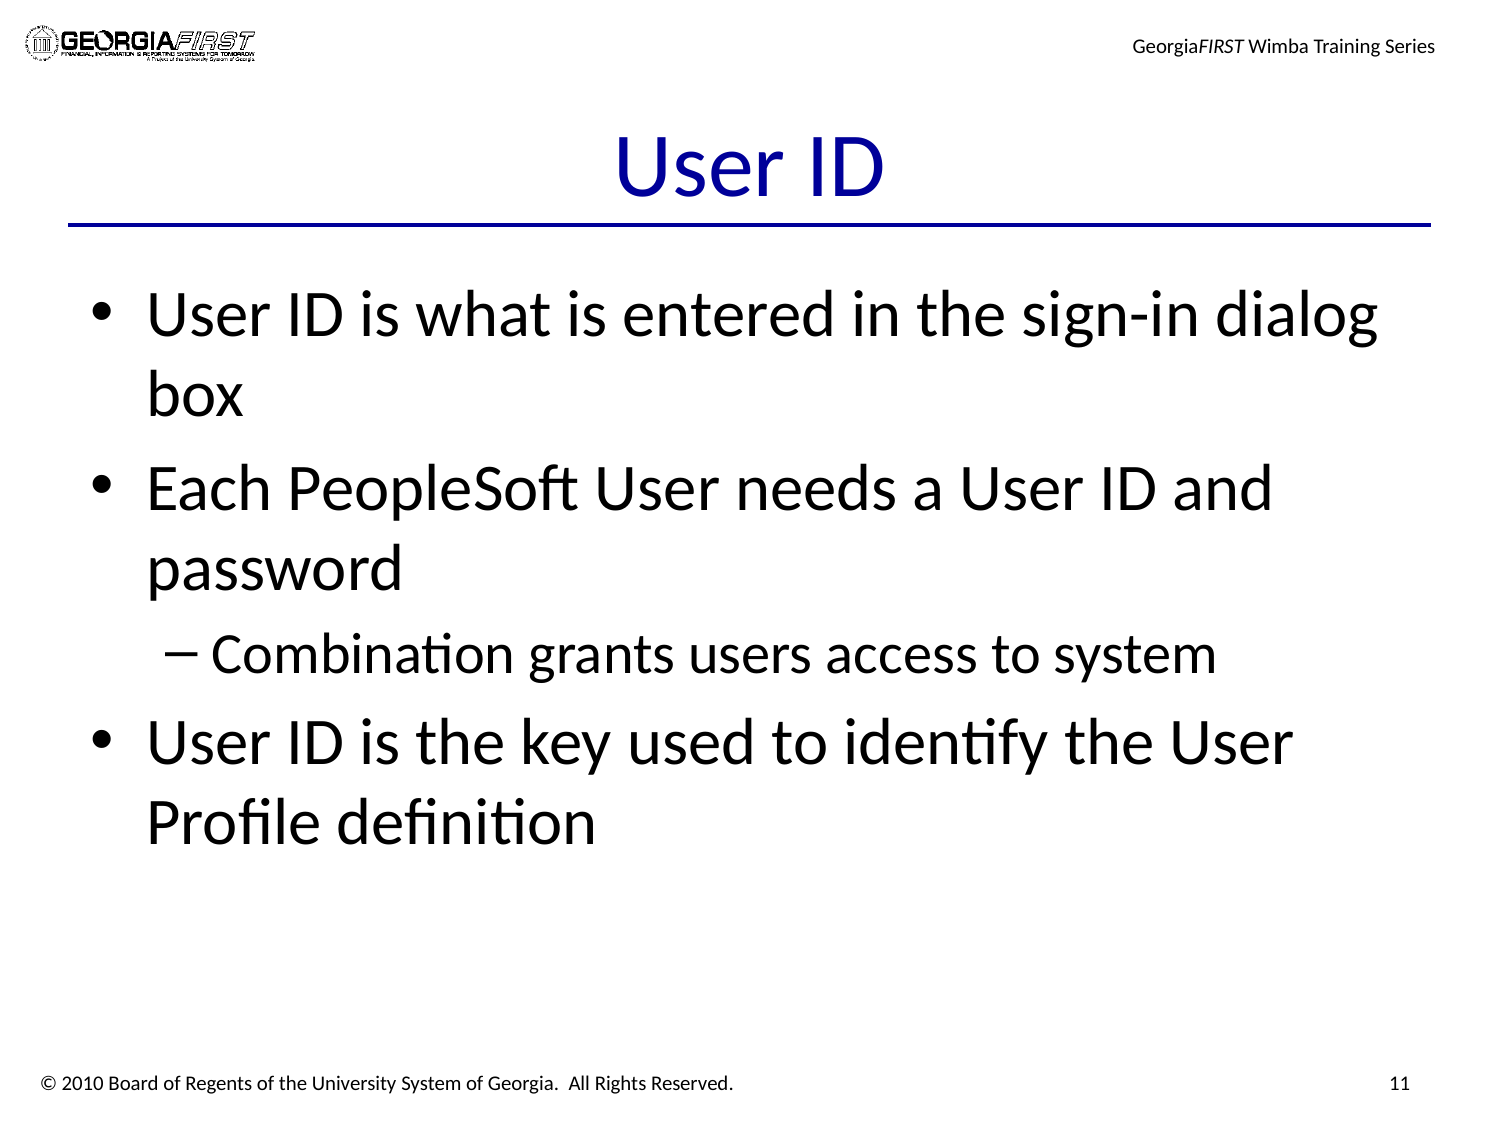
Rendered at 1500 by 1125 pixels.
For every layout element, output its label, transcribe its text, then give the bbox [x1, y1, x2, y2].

picture [24, 24, 255, 63]
title User ID [75, 87, 1425, 233]
list User ID is what is entered in the sign-in dialog box Each PeopleSoft User needs a User ID and password Combination grants users access to system User ID is the key used to identify the User Profile definition [75, 262, 1425, 1005]
